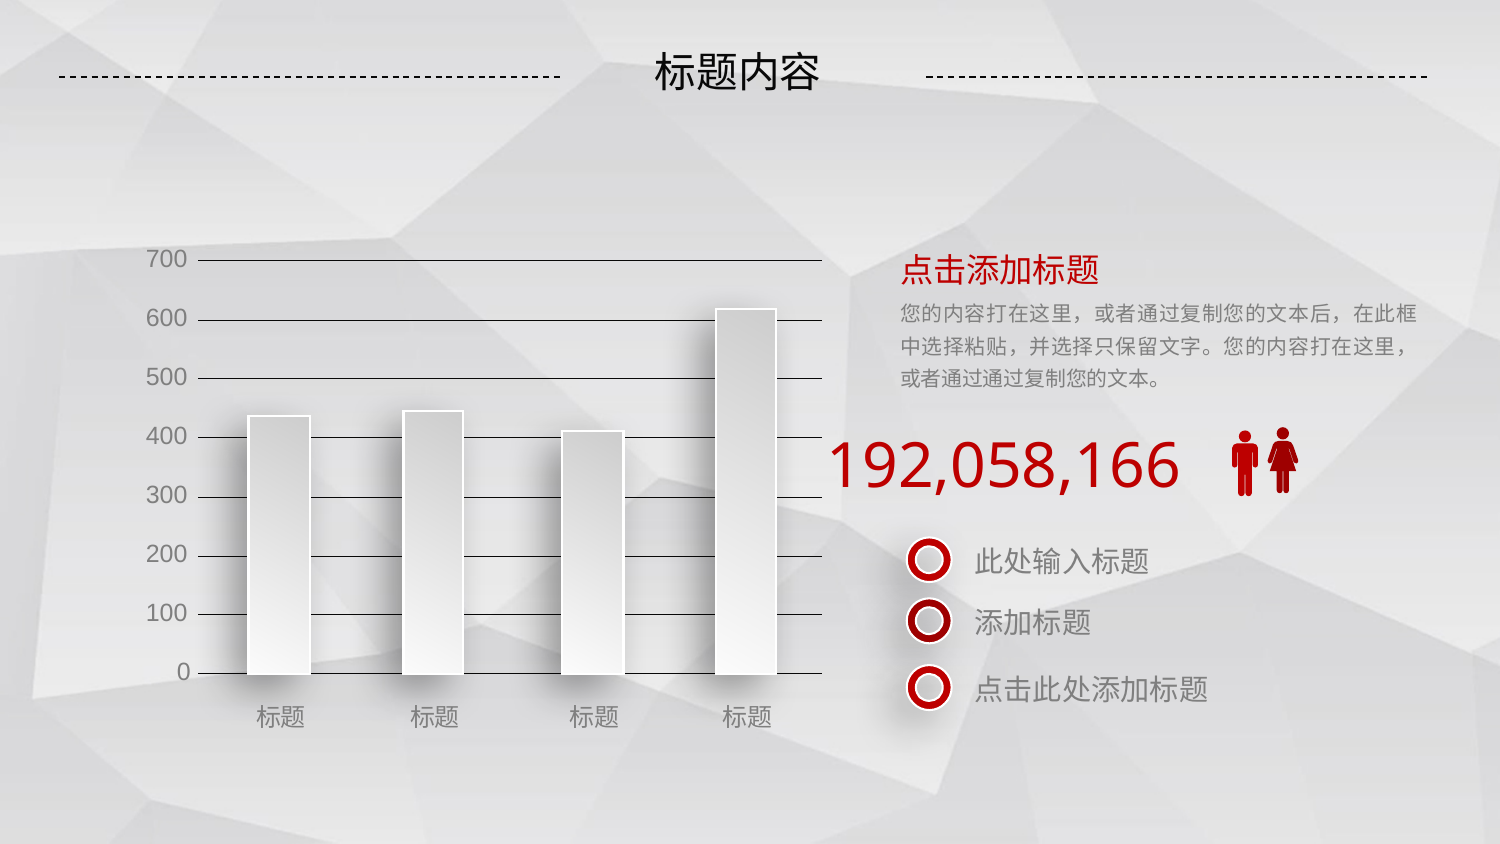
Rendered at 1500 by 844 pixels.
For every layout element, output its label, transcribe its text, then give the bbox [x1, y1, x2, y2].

text_box 标题内容 [608, 38, 868, 104]
picture [0, 0, 1500, 844]
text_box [886, 228, 1430, 714]
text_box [133, 236, 822, 739]
